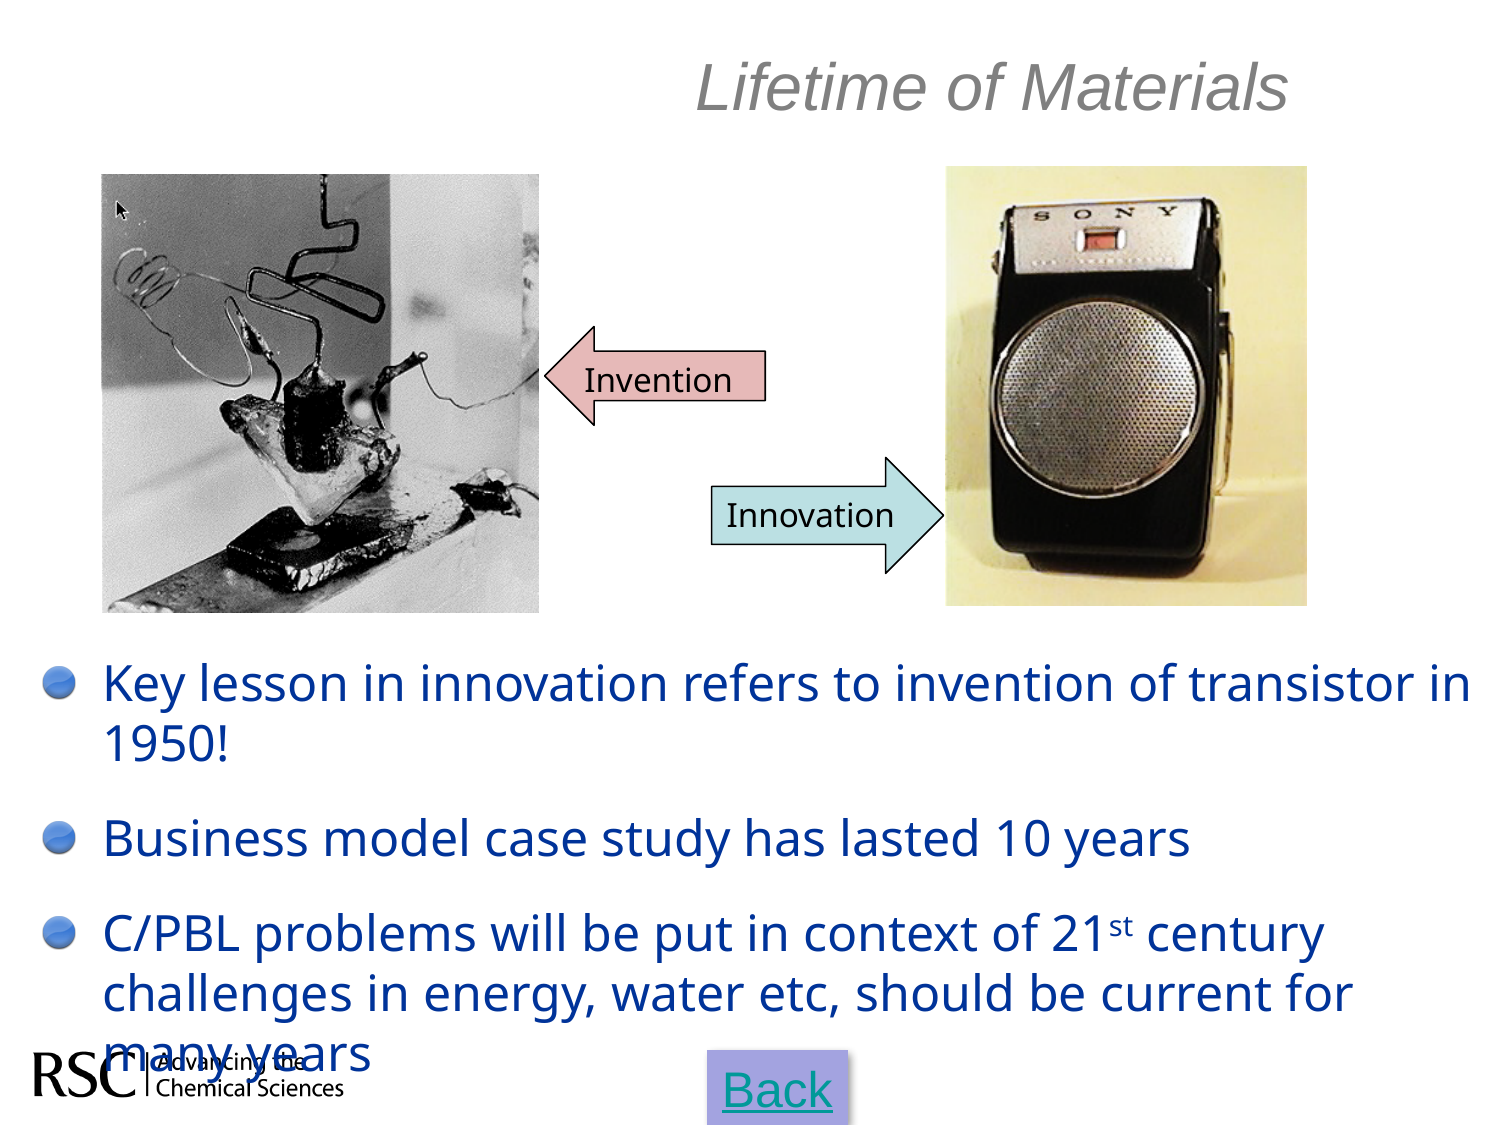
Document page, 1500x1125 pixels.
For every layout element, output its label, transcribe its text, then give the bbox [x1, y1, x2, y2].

title Lifetime of Materials [30, 35, 1307, 131]
picture [39, 662, 78, 701]
text_box Back [707, 1050, 848, 1125]
text_box Innovation [711, 457, 940, 574]
picture [945, 165, 1307, 606]
picture [100, 174, 539, 613]
picture [39, 817, 78, 856]
picture [39, 912, 78, 951]
text_box Invention [544, 326, 766, 426]
text_box Key lesson in innovation refers to invention of transistor in 1950! Business model case study has lasted 10 years C/PBL problems will be put in context of 21st century challenges in energy, water etc, should be current for many years [31, 573, 1484, 1018]
